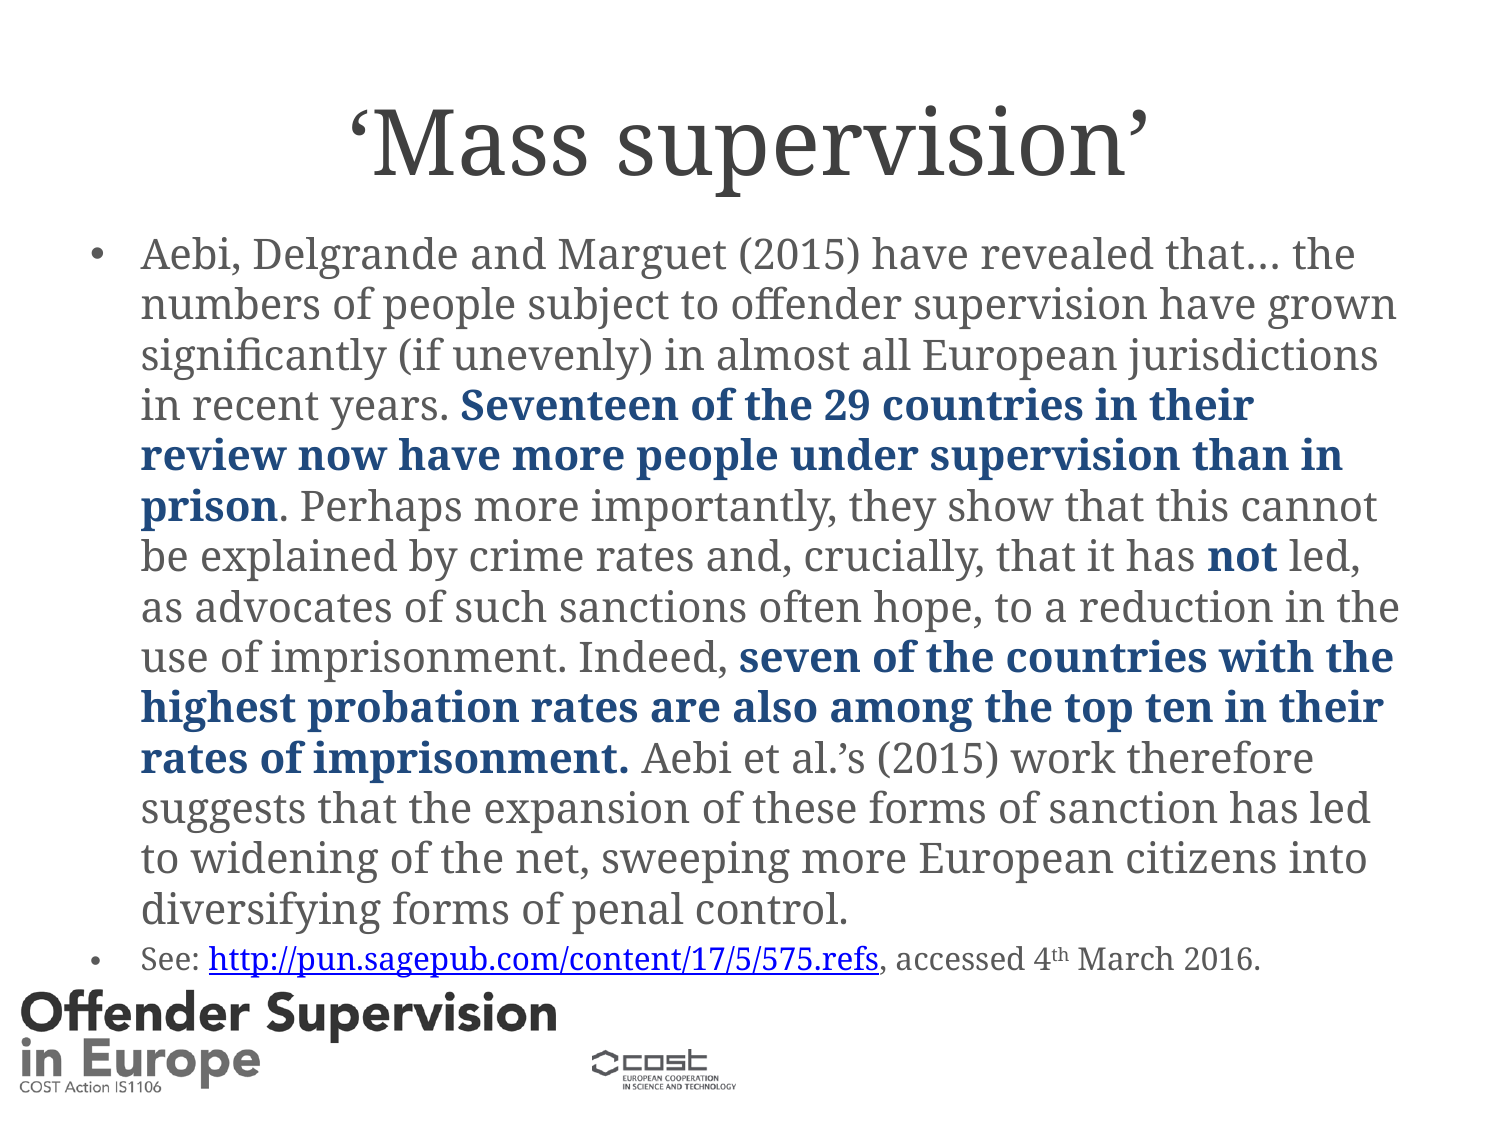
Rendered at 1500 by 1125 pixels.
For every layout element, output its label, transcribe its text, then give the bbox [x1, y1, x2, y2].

picture [17, 975, 741, 1104]
title ‘Mass supervision’ [75, 45, 1425, 219]
list Aebi, Delgrande and Marguet (2015) have revealed that… the numbers of people subject to offender supervision have grown significantly (if unevenly) in almost all European jurisdictions in recent years. Seventeen of the 29 countries in their review now have more people under supervision than in prison. Perhaps more importantly, they show that this cannot be explained by crime rates and, crucially, that it has not led, as advocates of such sanctions often hope, to a reduction in the use of imprisonment. Indeed, seven of the countries with the highest probation rates are also among the top ten in their rates of imprisonment. Aebi et al.’s (2015) work therefore suggests that the expansion of these forms of sanction has led to widening of the net, sweeping more European citizens into diversifying forms of penal control. See: http://pun.sagepub.com/content/17/5/575.refs, accessed 4th March 2016. [75, 219, 1425, 1035]
